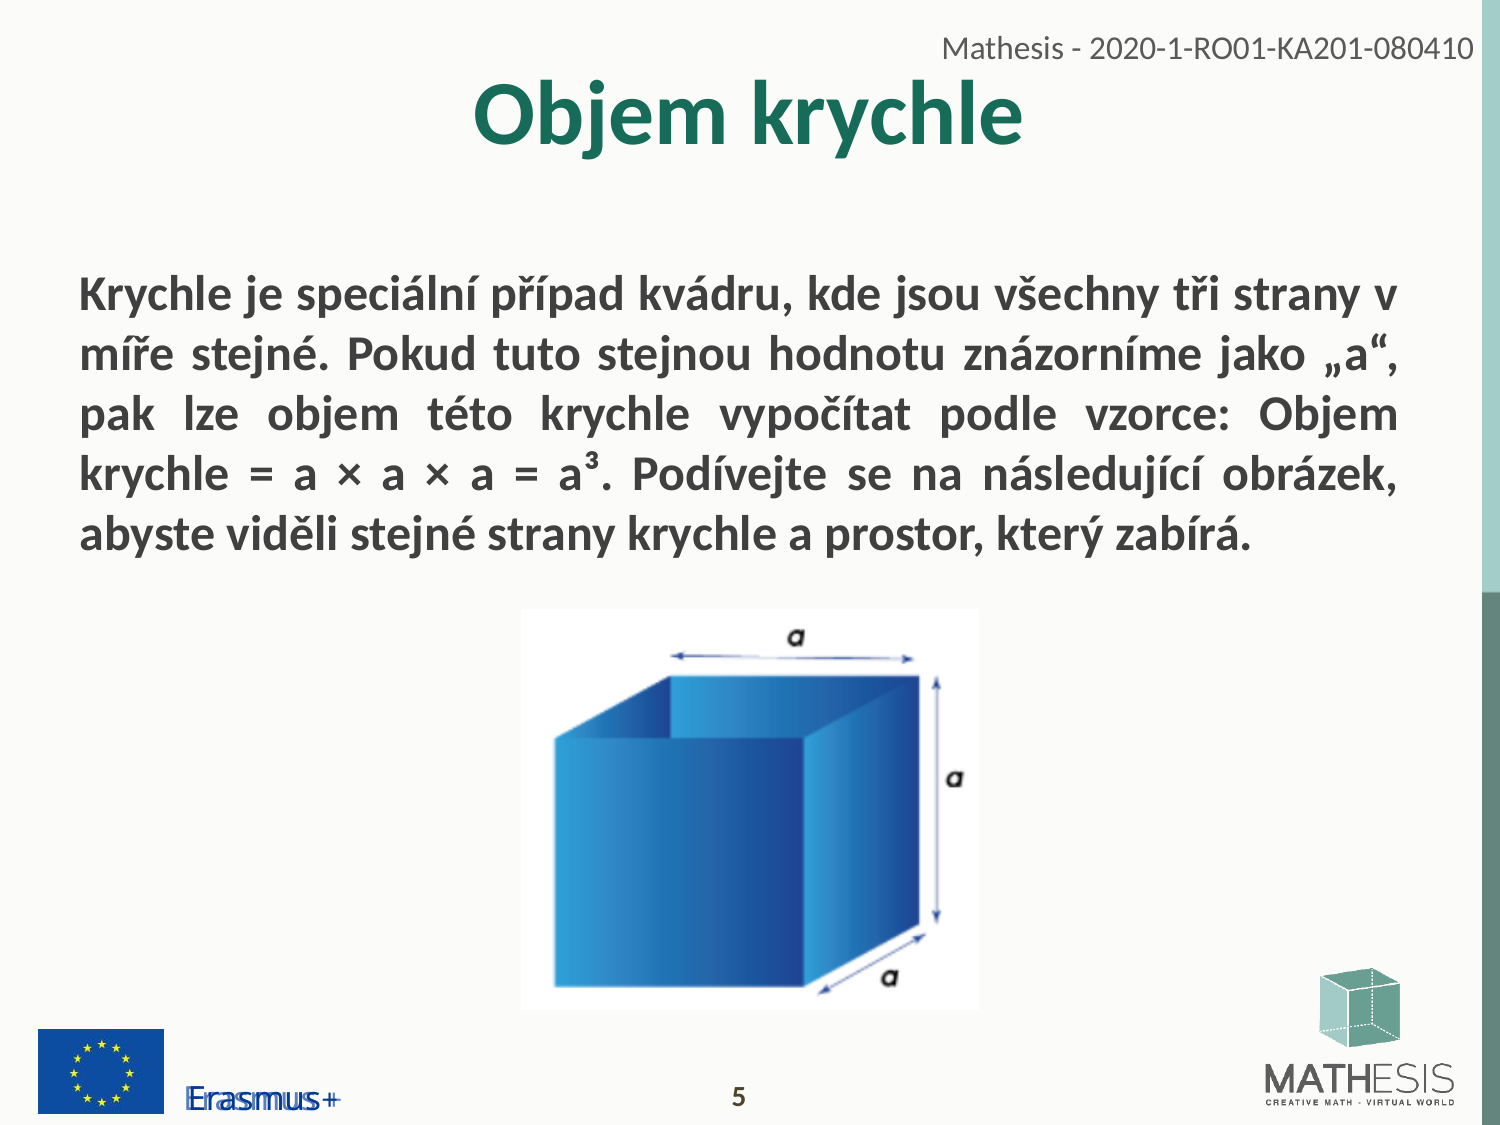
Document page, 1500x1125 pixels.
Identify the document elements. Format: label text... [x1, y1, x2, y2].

picture [38, 1029, 64, 1114]
picture [521, 609, 979, 1010]
title Objem krychle [75, 45, 1425, 233]
list Krychle je speciální případ kvádru, kde jsou všechny tři strany v míře stejné. Pokud tuto stejnou hodnotu znázorníme jako „a“, pak lze objem této krychle vypočítat podle vzorce: Objem krychle = a × a × a = a³. Podívejte se na následující obrázek, abyste viděli stejné strany krychle a prostor, který zabírá. [64, 252, 1415, 1125]
